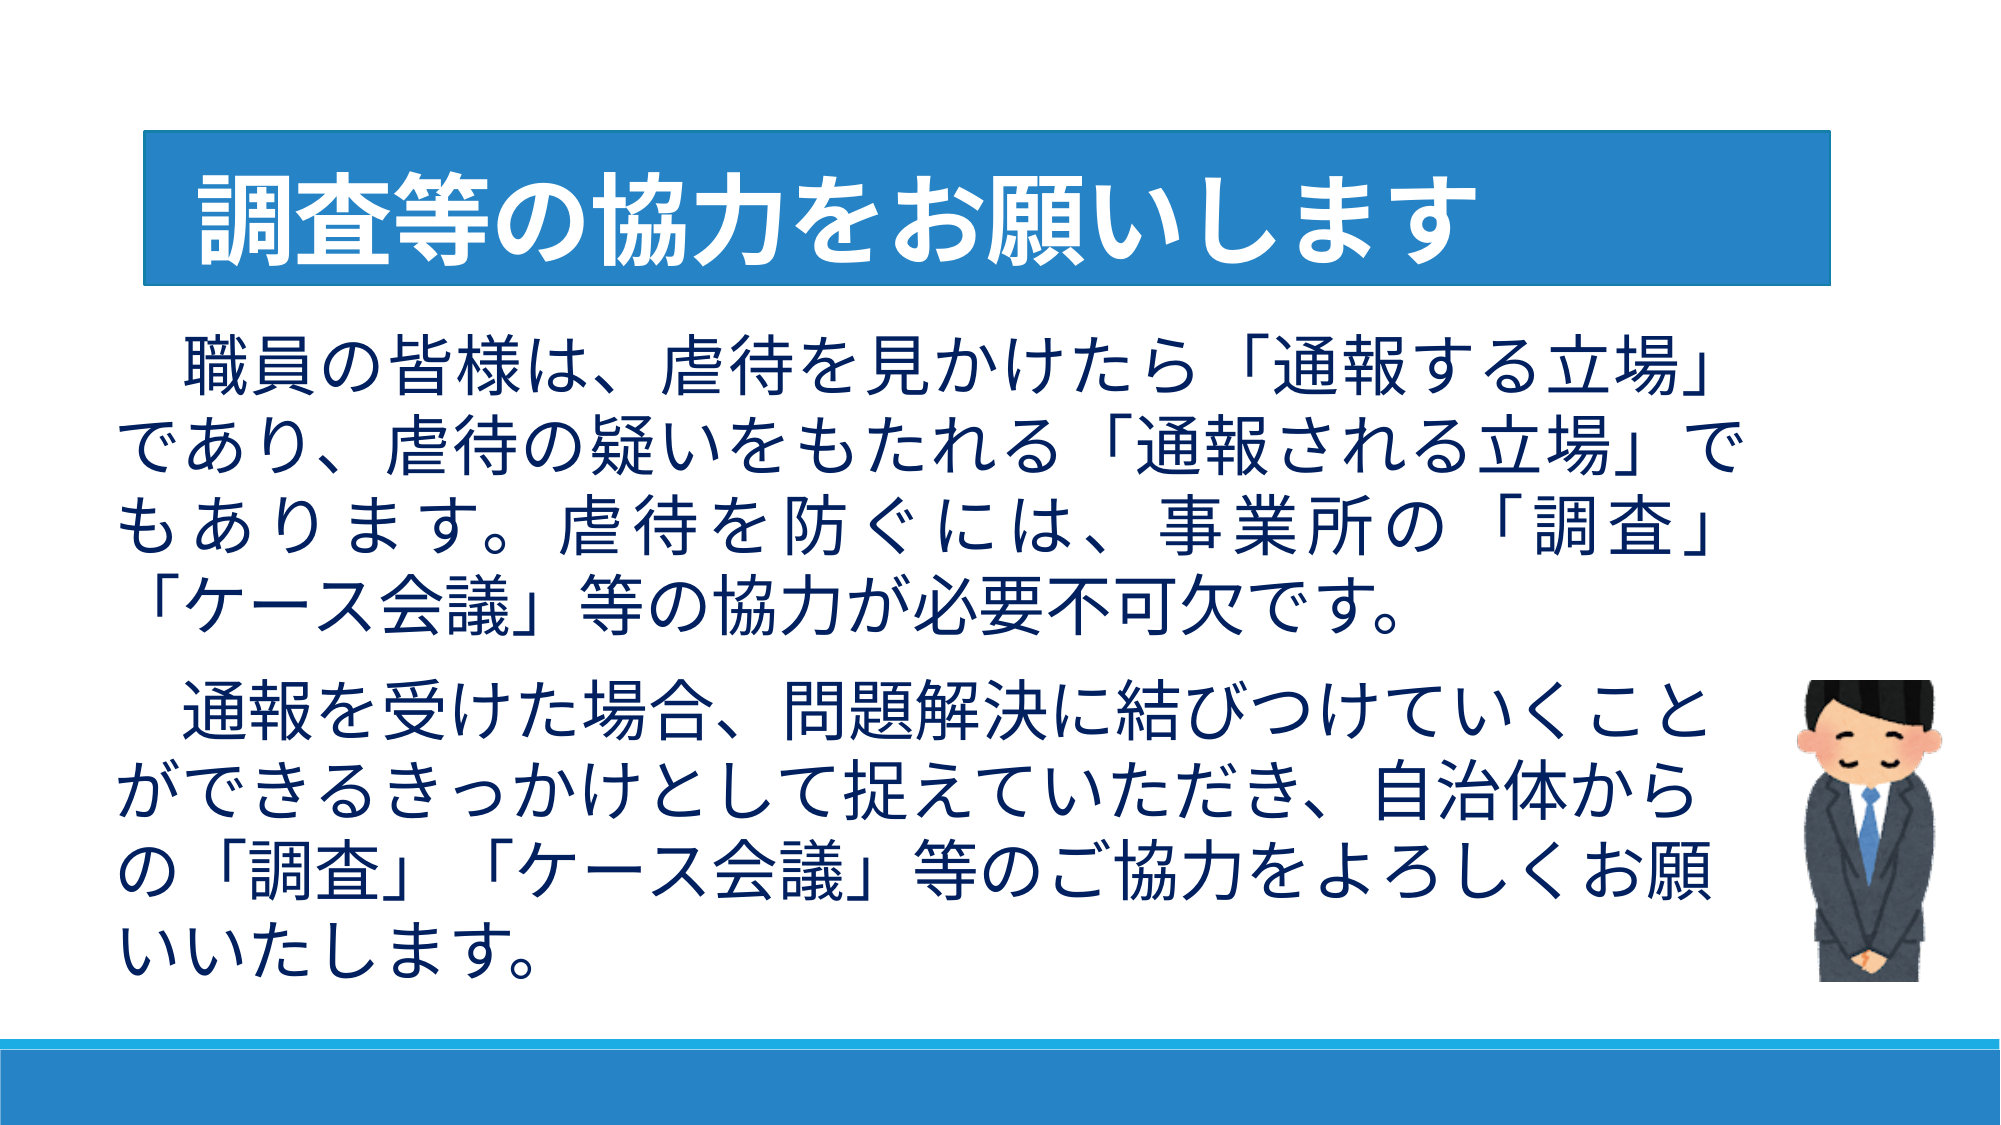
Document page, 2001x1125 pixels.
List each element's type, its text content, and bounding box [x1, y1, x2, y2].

picture [1718, 679, 2000, 982]
title 調査等の協力をお願いします [180, 47, 1830, 285]
text_box [143, 130, 1831, 286]
list 職員の皆様は、虐待を見かけたら「通報する立場」であり、虐待の疑いをもたれる「通報される立場」でもあります。虐待を防ぐには、事業所の「調査」「ケース会議」等の協力が必要不可欠です。 通報を受けた場合、問題解決に結びつけていくことができるきっかけとして捉えていただき、自治体からの「調査」「ケース会議」等のご協力をよろしくお願いいたします。 [99, 315, 1750, 1125]
